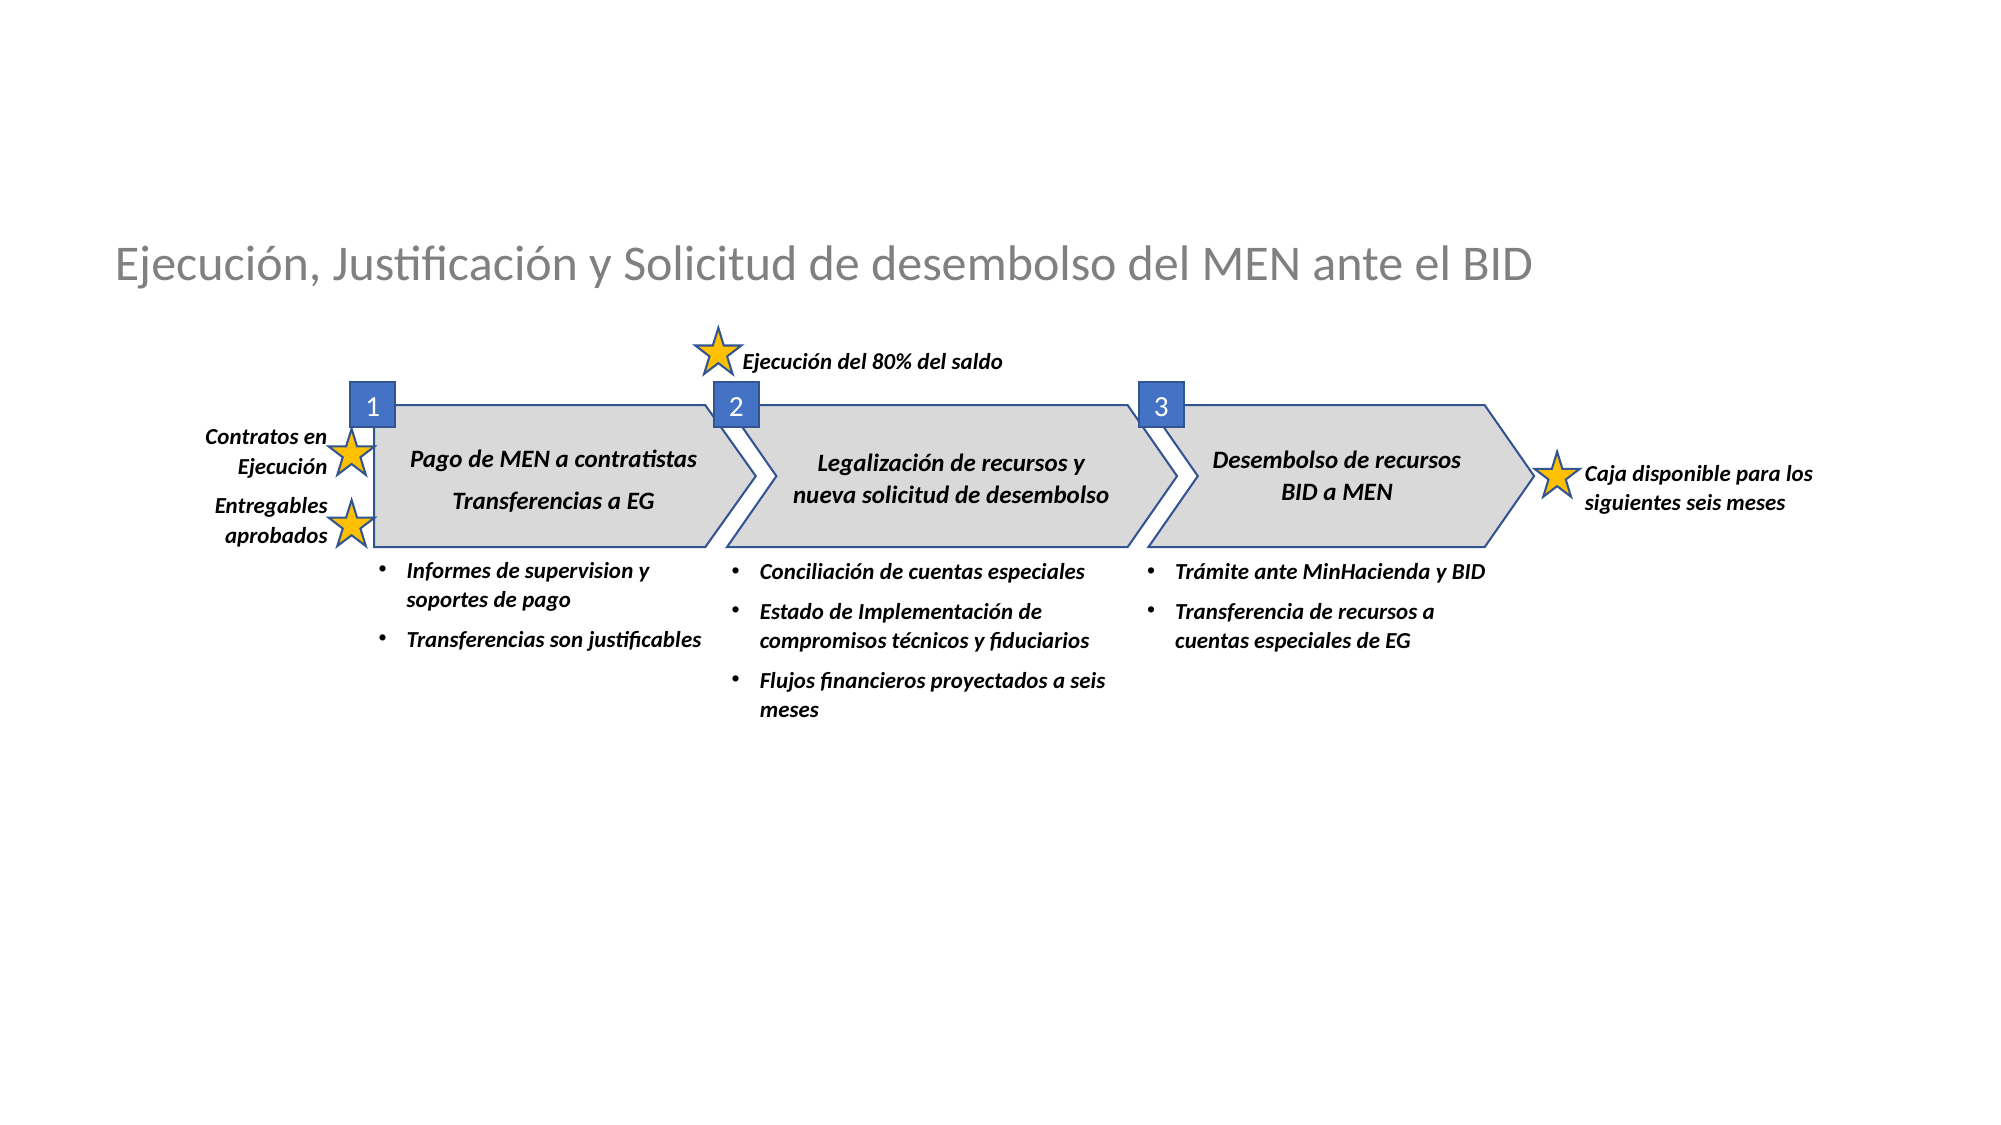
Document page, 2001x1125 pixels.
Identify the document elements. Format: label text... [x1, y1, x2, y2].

text_box Desembolso de recursos BID a MEN [1188, 433, 1486, 513]
text_box Ejecución, Justificación y Solicitud de desembolso del MEN ante el BID [99, 217, 2000, 303]
text_box [1147, 404, 1536, 549]
text_box 2 [713, 381, 760, 428]
text_box [373, 523, 724, 545]
text_box Ejecución del 80% del saldo [699, 337, 1227, 382]
text_box [325, 425, 378, 478]
text_box 3 [1138, 381, 1185, 428]
text_box [692, 324, 745, 377]
text_box [373, 404, 726, 432]
text_box Informes de supervision y soportes de pago Transferencias son justificables [363, 545, 741, 699]
text_box Legalización de recursos y nueva solicitud de desembolso [776, 436, 1127, 516]
text_box Trámite ante MinHacienda y BID Transferencia de recursos a cuentas especiales de EG [1156, 547, 1510, 661]
text_box Contratos en Ejecución Entregables aprobados [154, 412, 343, 556]
text_box [325, 496, 378, 549]
text_box [738, 449, 758, 503]
text_box Pago de MEN a contratistas Transferencias a EG [369, 432, 738, 523]
text_box Caja disponible para los siguientes seis meses [1542, 448, 1883, 523]
text_box 1 [349, 381, 396, 428]
text_box [727, 404, 1179, 547]
text_box Conciliación de cuentas especiales Estado de Implementación de compromisos técnicos y fiduciarios Flujos financieros proyectados a seis meses [716, 547, 1156, 730]
text_box [1531, 448, 1583, 500]
